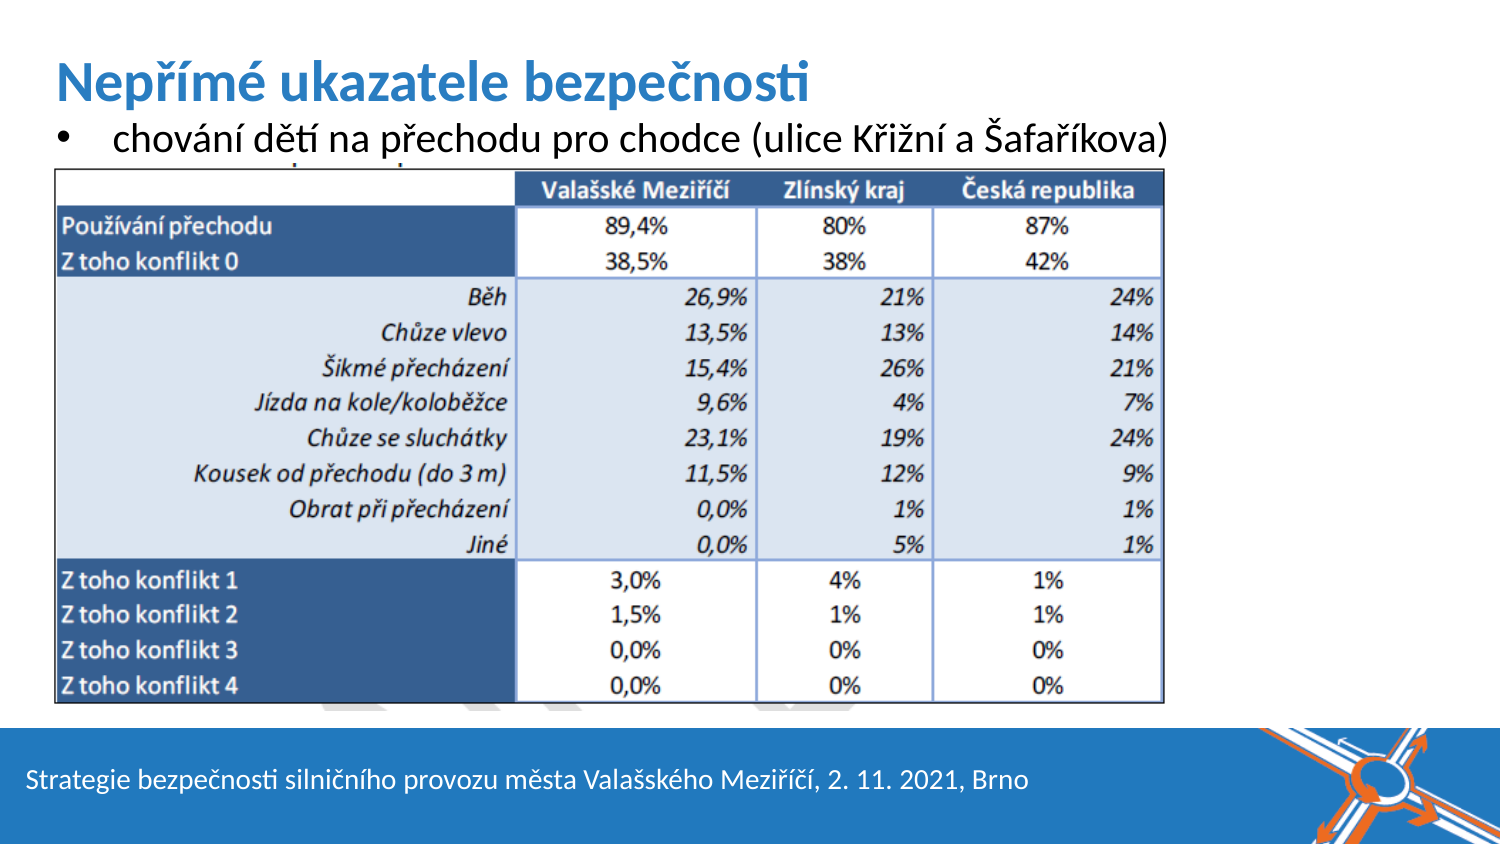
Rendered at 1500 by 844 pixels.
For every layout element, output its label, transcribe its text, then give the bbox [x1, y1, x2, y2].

picture [0, 728, 1500, 844]
text_box Strategie bezpečnosti silničního provozu města Valašského Meziříčí, 2. 11. 2021, Brno [10, 752, 1447, 803]
list chování dětí na přechodu pro chodce (ulice Křižní a Šafaříkova) [41, 103, 1392, 174]
title Nepřímé ukazatele bezpečnosti [41, 32, 1392, 103]
picture [52, 163, 1189, 712]
